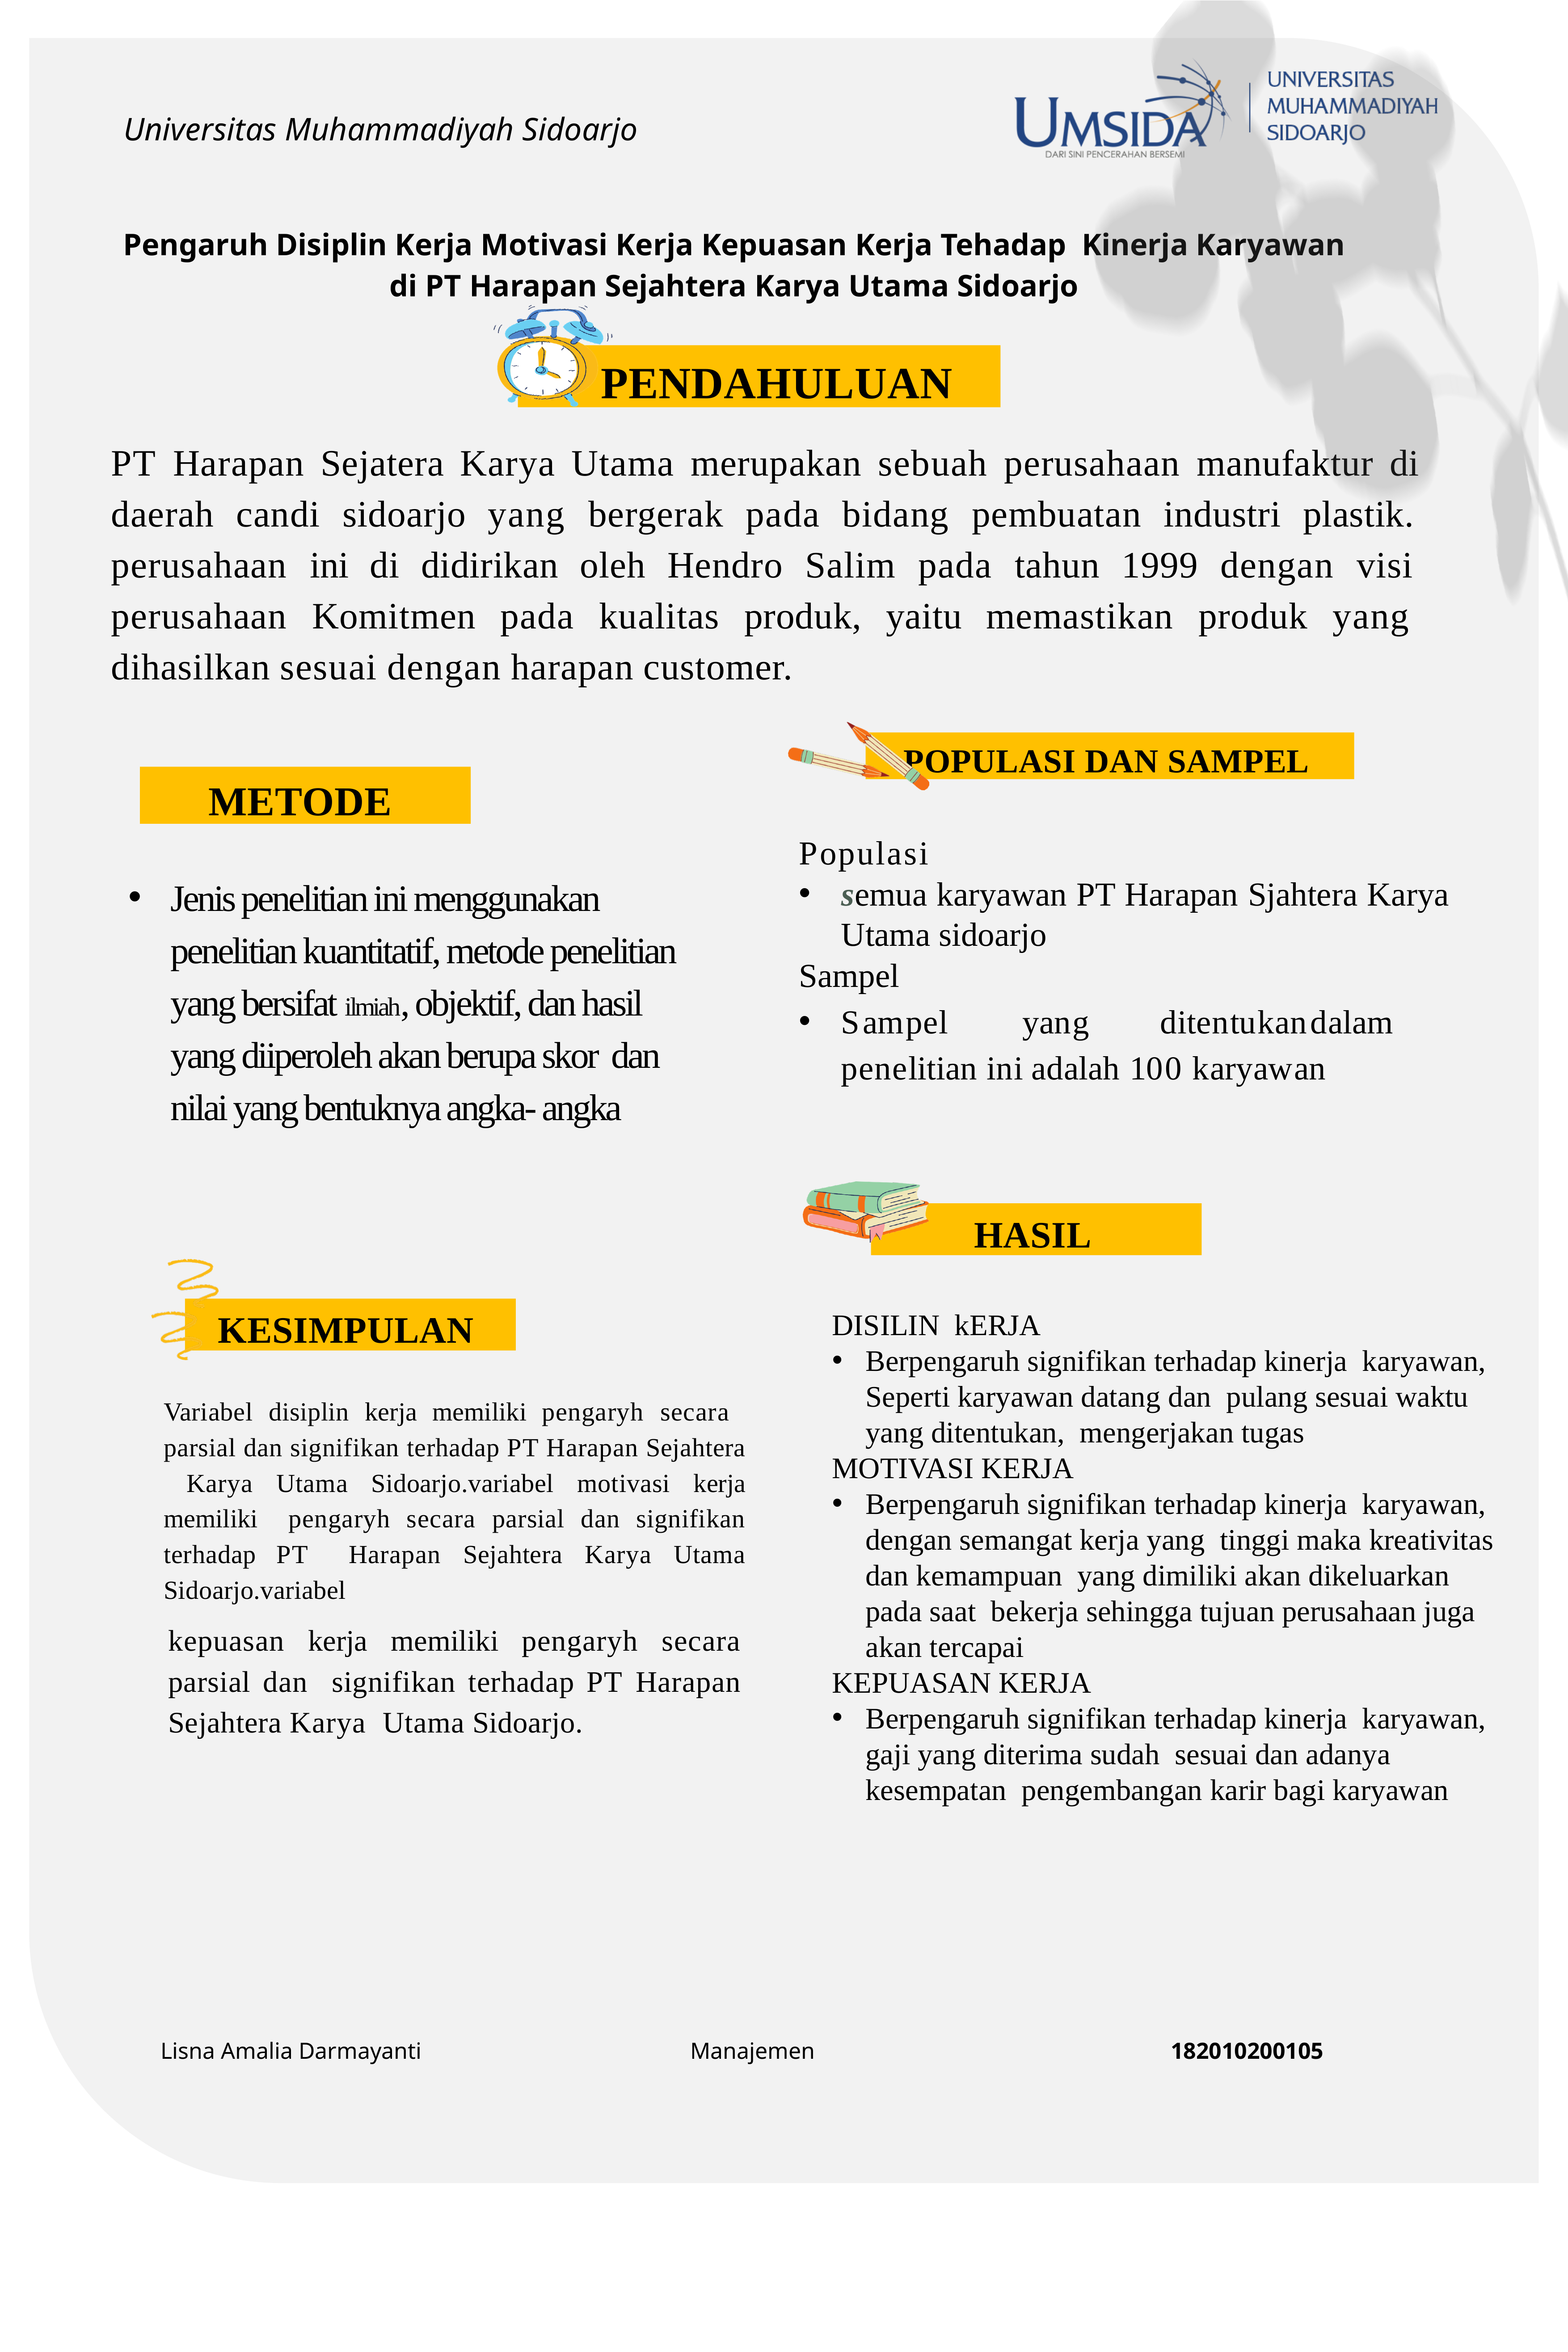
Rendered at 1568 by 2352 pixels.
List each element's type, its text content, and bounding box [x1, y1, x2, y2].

text_box POPULASI DAN SAMPEL [931, 732, 1015, 780]
text_box kepuasan kerja memiliki pengaryh secara parsial dan signifikan terhadap PT Harapan Sejahtera Karya Utama Sidoarjo. [160, 1613, 748, 1742]
text_box PT Harapan Sejatera Karya Utama merupakan sebuah perusahaan manufaktur di daerah candi sidoarjo yang bergerak pada bidang pembuatan industri plastik. perusahaan ini di didirikan oleh Hendro Salim pada tahun 1999 dengan visi perusahaan Komitmen pada kualitas produk, yaitu memastikan produk yang dihasilkan sesuai dengan harapan customer. [110, 431, 1015, 687]
picture [802, 1181, 929, 1243]
text_box 182010200105 [1052, 2036, 1442, 2107]
picture [493, 304, 613, 407]
text_box PENDAHULUAN [614, 345, 1001, 408]
picture [788, 722, 929, 791]
text_box HASIL [871, 1203, 1202, 1256]
text_box Universitas Muhammadiyah Sidoarjo Pengaruh Disiplin Kerja Motivasi Kerja Kepuasan Kerja Tehadap Kinerja Karyawan di PT Harapan Sejahtera Karya Utama Sidoarjo [113, 108, 1015, 303]
text_box METODE [140, 767, 471, 824]
picture [151, 1259, 219, 1360]
text_box KESIMPULAN [220, 1298, 516, 1351]
text_box Lisna Amalia Darmayanti [160, 2036, 761, 2123]
text_box Manajemen [557, 2036, 948, 2107]
text_box Populasi semua karyawan PT Harapan Sjahtera Karya Utama sidoarjo Sampel Sampel yang ditentukan dalam penelitian ini adalah 100 karyawan [798, 830, 1450, 1216]
text_box Jenis penelitian ini menggunakan penelitian kuantitatif, metode penelitian yang bersifat ilmiah, objektif, dan hasil yang diiperoleh akan berupa skor dan nilai yang bentuknya angka- angka [121, 863, 717, 1290]
picture [999, 0, 1568, 801]
text_box Variabel disiplin kerja memiliki pengaryh secara parsial dan signifikan terhadap PT Harapan Sejahtera Karya Utama Sidoarjo.variabel motivasi kerja memiliki pengaryh secara parsial dan signifikan terhadap PT Harapan Sejahtera Karya Utama Sidoarjo.variabel [156, 1387, 753, 1608]
text_box DISILIN kERJA Berpengaruh signifikan terhadap kinerja karyawan, Seperti karyawan datang dan pulang sesuai waktu yang ditentukan, mengerjakan tugas MOTIVASI KERJA Berpengaruh signifikan terhadap kinerja karyawan, dengan semangat kerja yang tinggi maka kreativitas dan kemampuan yang dimiliki akan dikeluarkan pada saat bekerja sehingga tujuan perusahaan juga akan tercapai KEPUASAN KERJA Berpengaruh signifikan terhadap kinerja karyawan, gaji yang diterima sudah sesuai dan adanya kesempatan pengembangan karir bagi karyawan [825, 1302, 1504, 1810]
